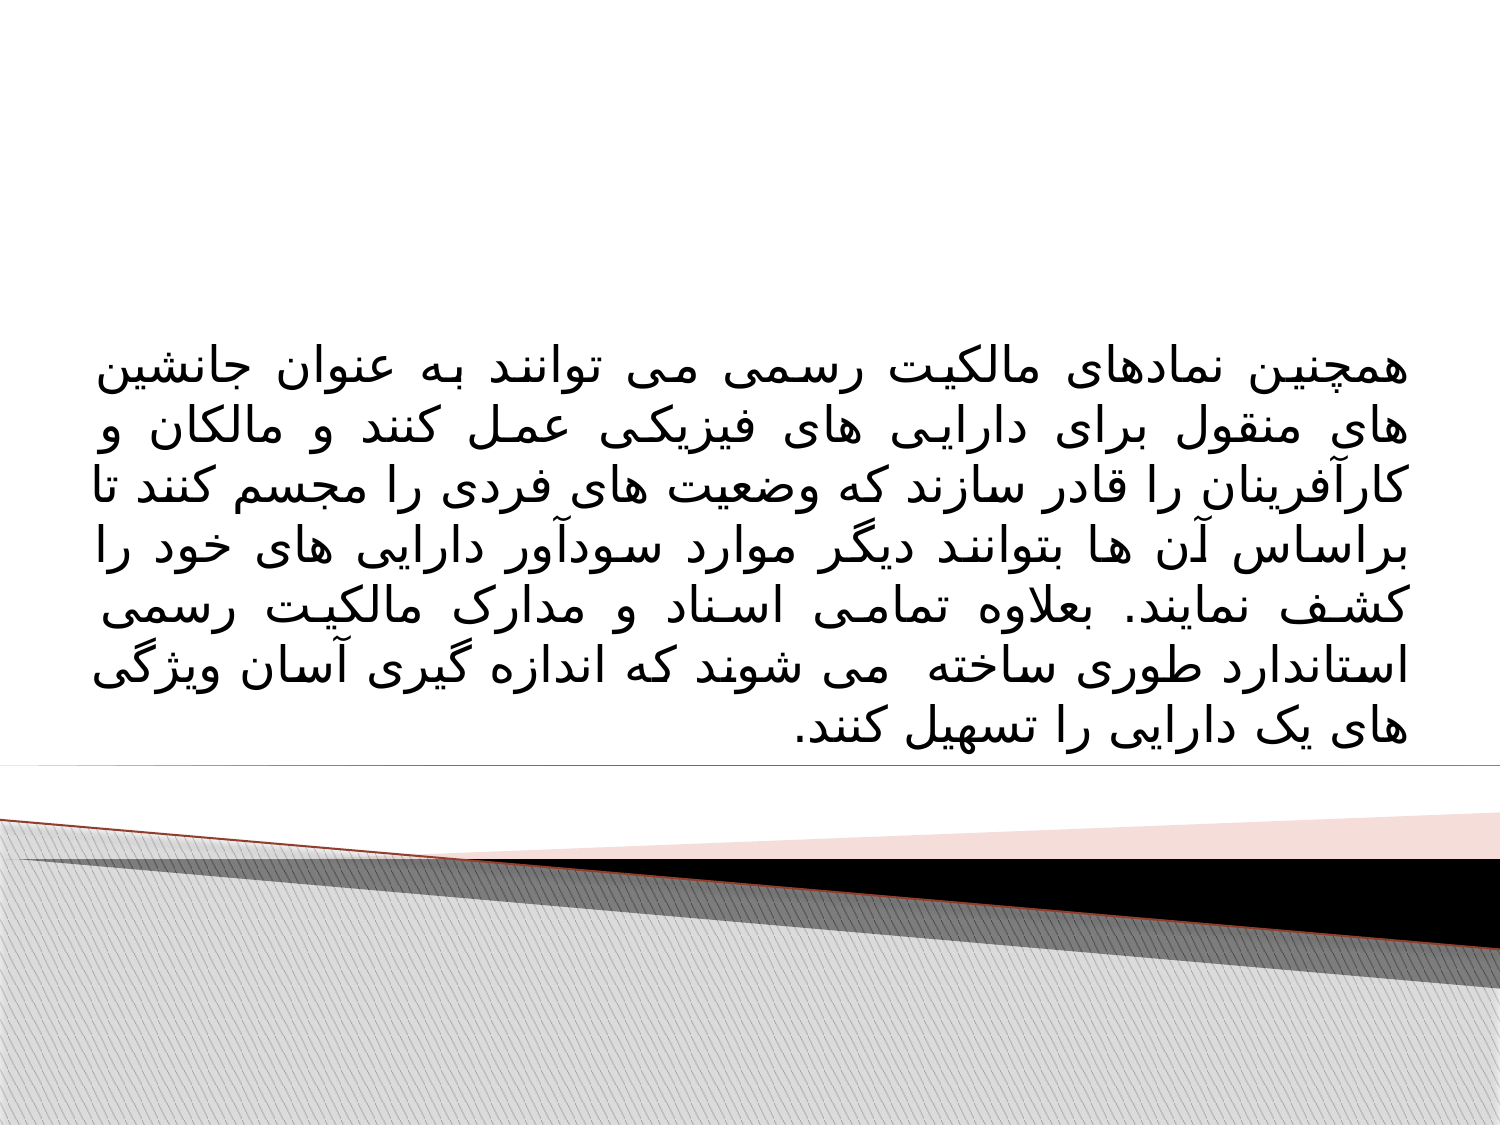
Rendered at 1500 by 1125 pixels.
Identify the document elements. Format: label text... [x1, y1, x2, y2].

text_box همچنین نمادهای مالکیت رسمی می توانند به عنوان جانشین های منقول برای دارایی های فیزیکی عمل کنند و مالکان و کارآفرینان را قادر سازند که وضعیت های فردی را مجسم کنند تا براساس آن ها بتوانند دیگر موارد سودآور دارایی های خود را کشف نمایند. بعلاوه تمامی اسناد و مدارک مالکیت رسمی استاندارد طوری ساخته می شوند که اندازه گیری آسان ویژگی های یک دارایی را تسهیل کنند. [74, 324, 1425, 760]
picture [5, 859, 1500, 989]
